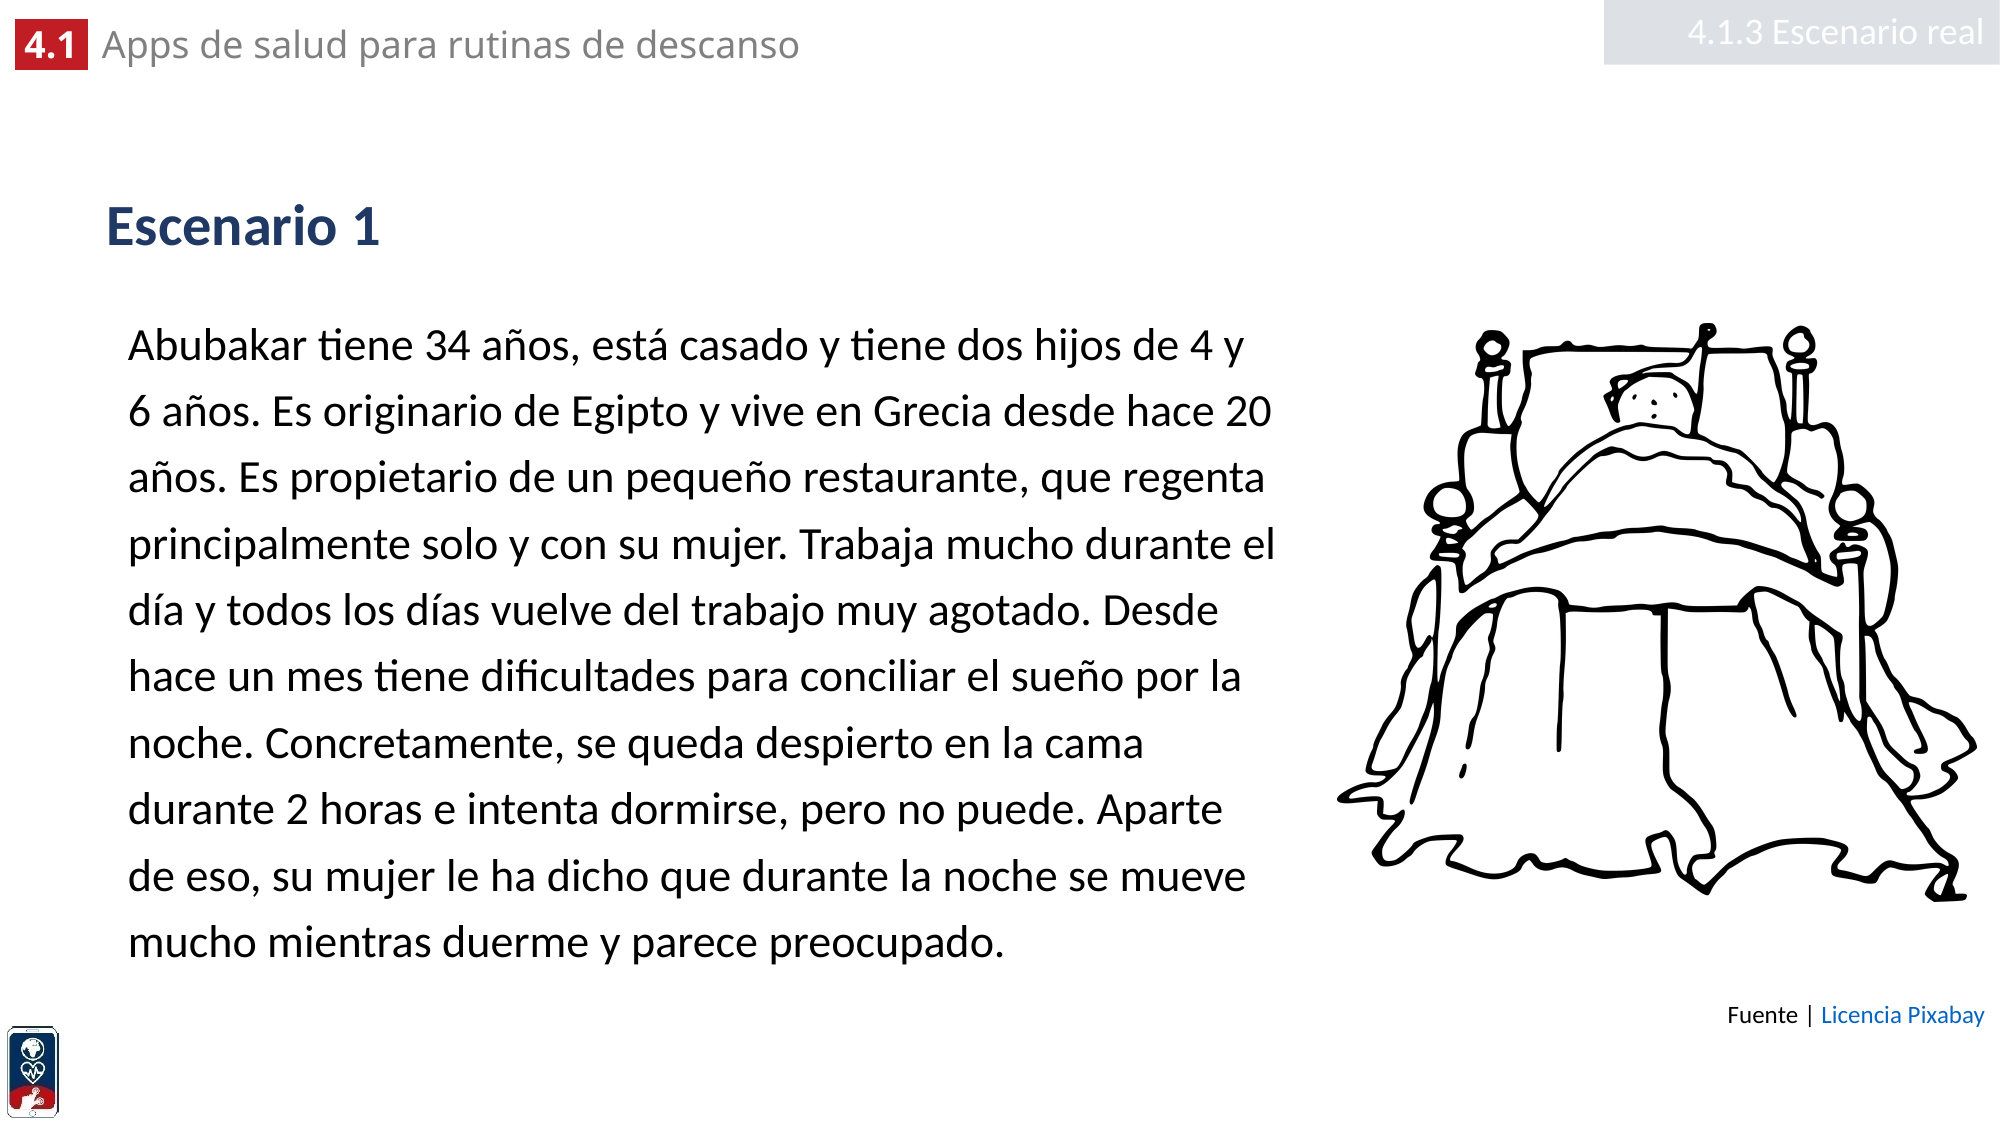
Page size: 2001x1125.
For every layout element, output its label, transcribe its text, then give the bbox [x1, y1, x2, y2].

picture [7, 1026, 59, 1118]
title Escenario 1 [91, 177, 1961, 276]
list Abubakar tiene 34 años, está casado y tiene dos hijos de 4 y 6 años. Es originario de Egipto y vive en Grecia desde hace 20 años. Es propietario de un pequeño restaurante, que regenta principalmente solo y con su mujer. Trabaja mucho durante el día y todos los días vuelve del trabajo muy agotado. Desde hace un mes tiene dificultades para conciliar el sueño por la noche. Concretamente, se queda despierto en la cama durante 2 horas e intenta dormirse, pero no puede. Aparte de eso, su mujer le ha dicho que durante la noche se mueve mucho mientras duerme y parece preocupado. [112, 295, 1293, 1037]
picture [1337, 323, 1977, 902]
text_box Fuente | Licencia Pixabay [1604, 991, 2000, 1036]
text_box 4.1.3 Escenario real [1604, 0, 2000, 65]
